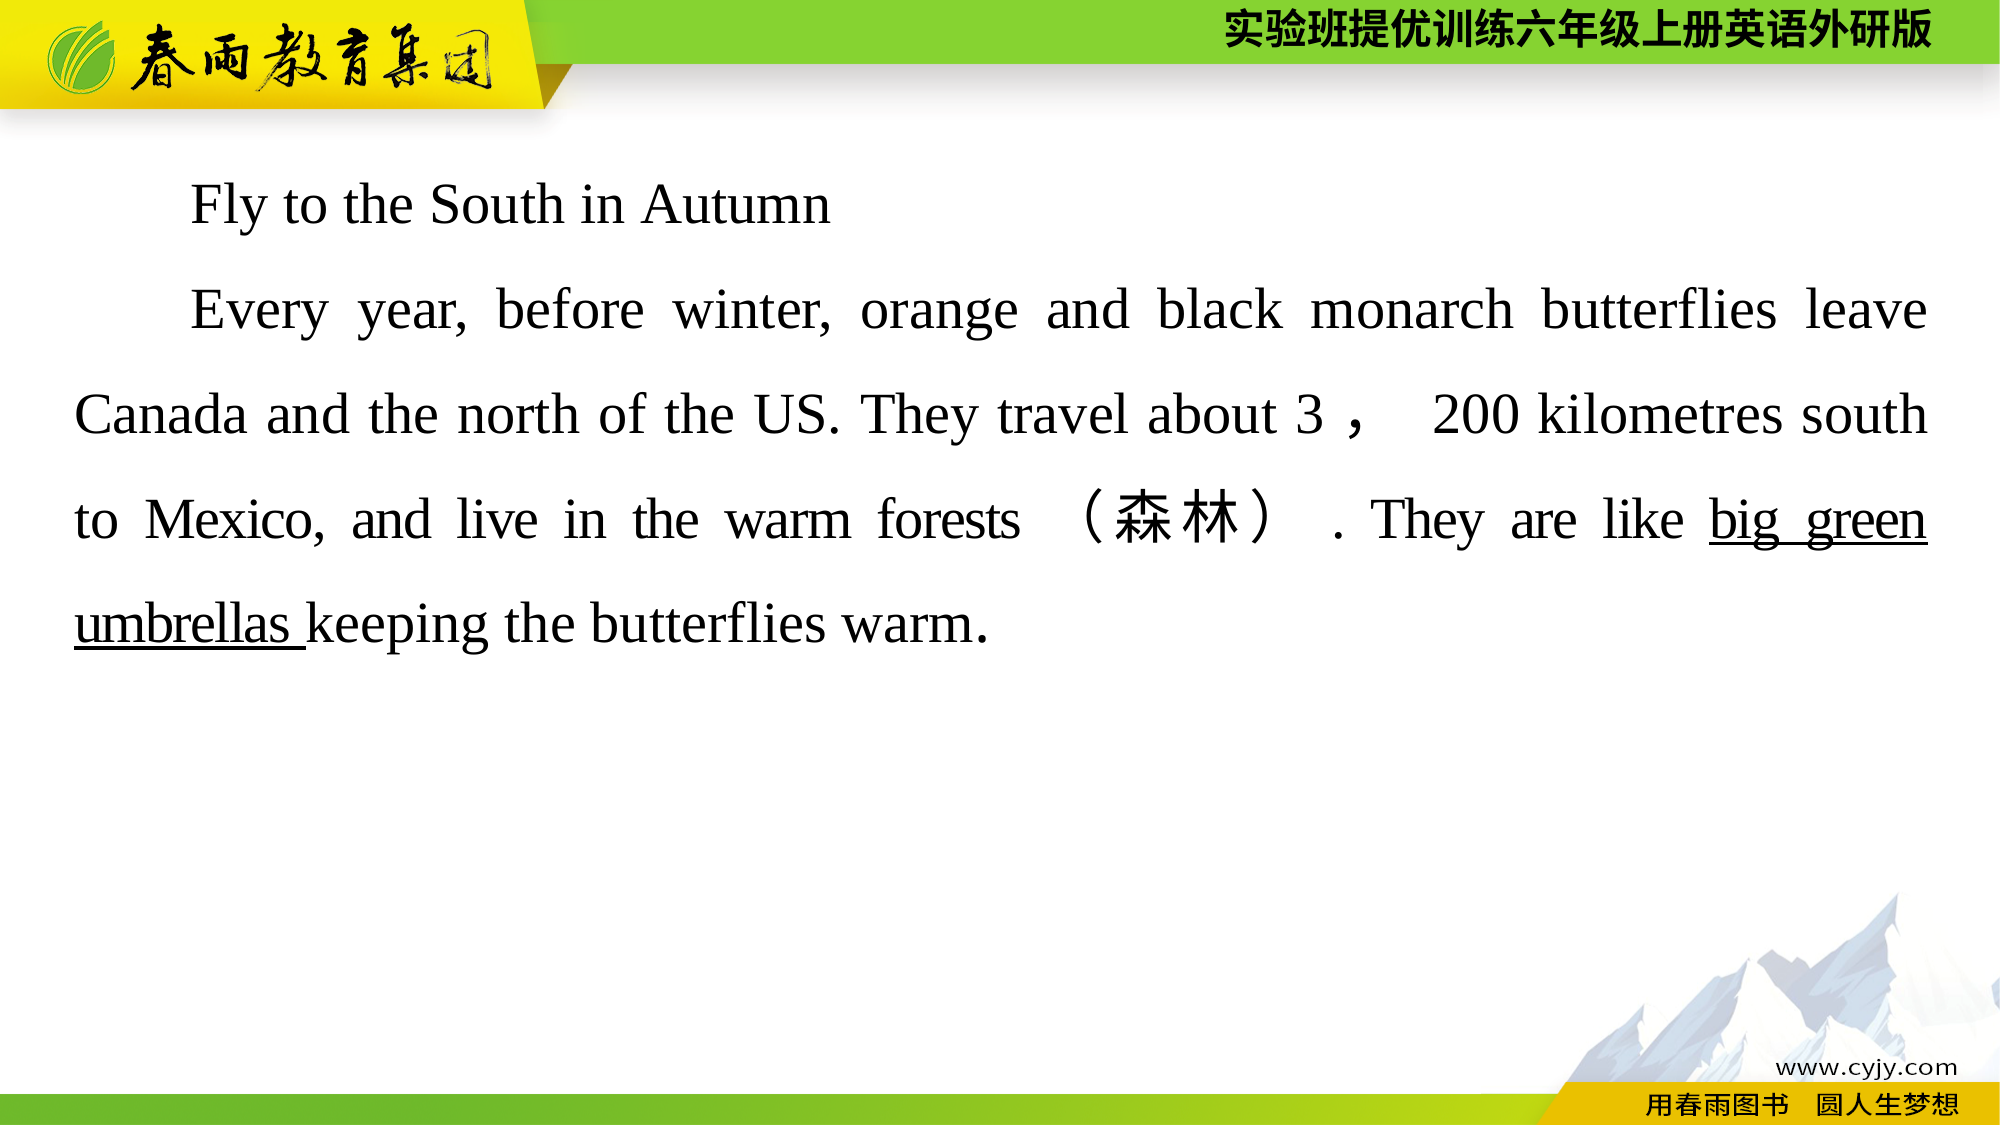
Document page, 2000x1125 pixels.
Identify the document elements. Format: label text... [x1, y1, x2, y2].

list Fly to the South in Autumn Every year, before winter, orange and black monarch butterflies leave Canada and the north of the US. They travel about 3， 200 kilometres south to Mexico, and live in the warm forests（森林）. They are like big green umbrellas keeping the butterflies warm. [59, 122, 1944, 668]
picture [0, 0, 2000, 1125]
